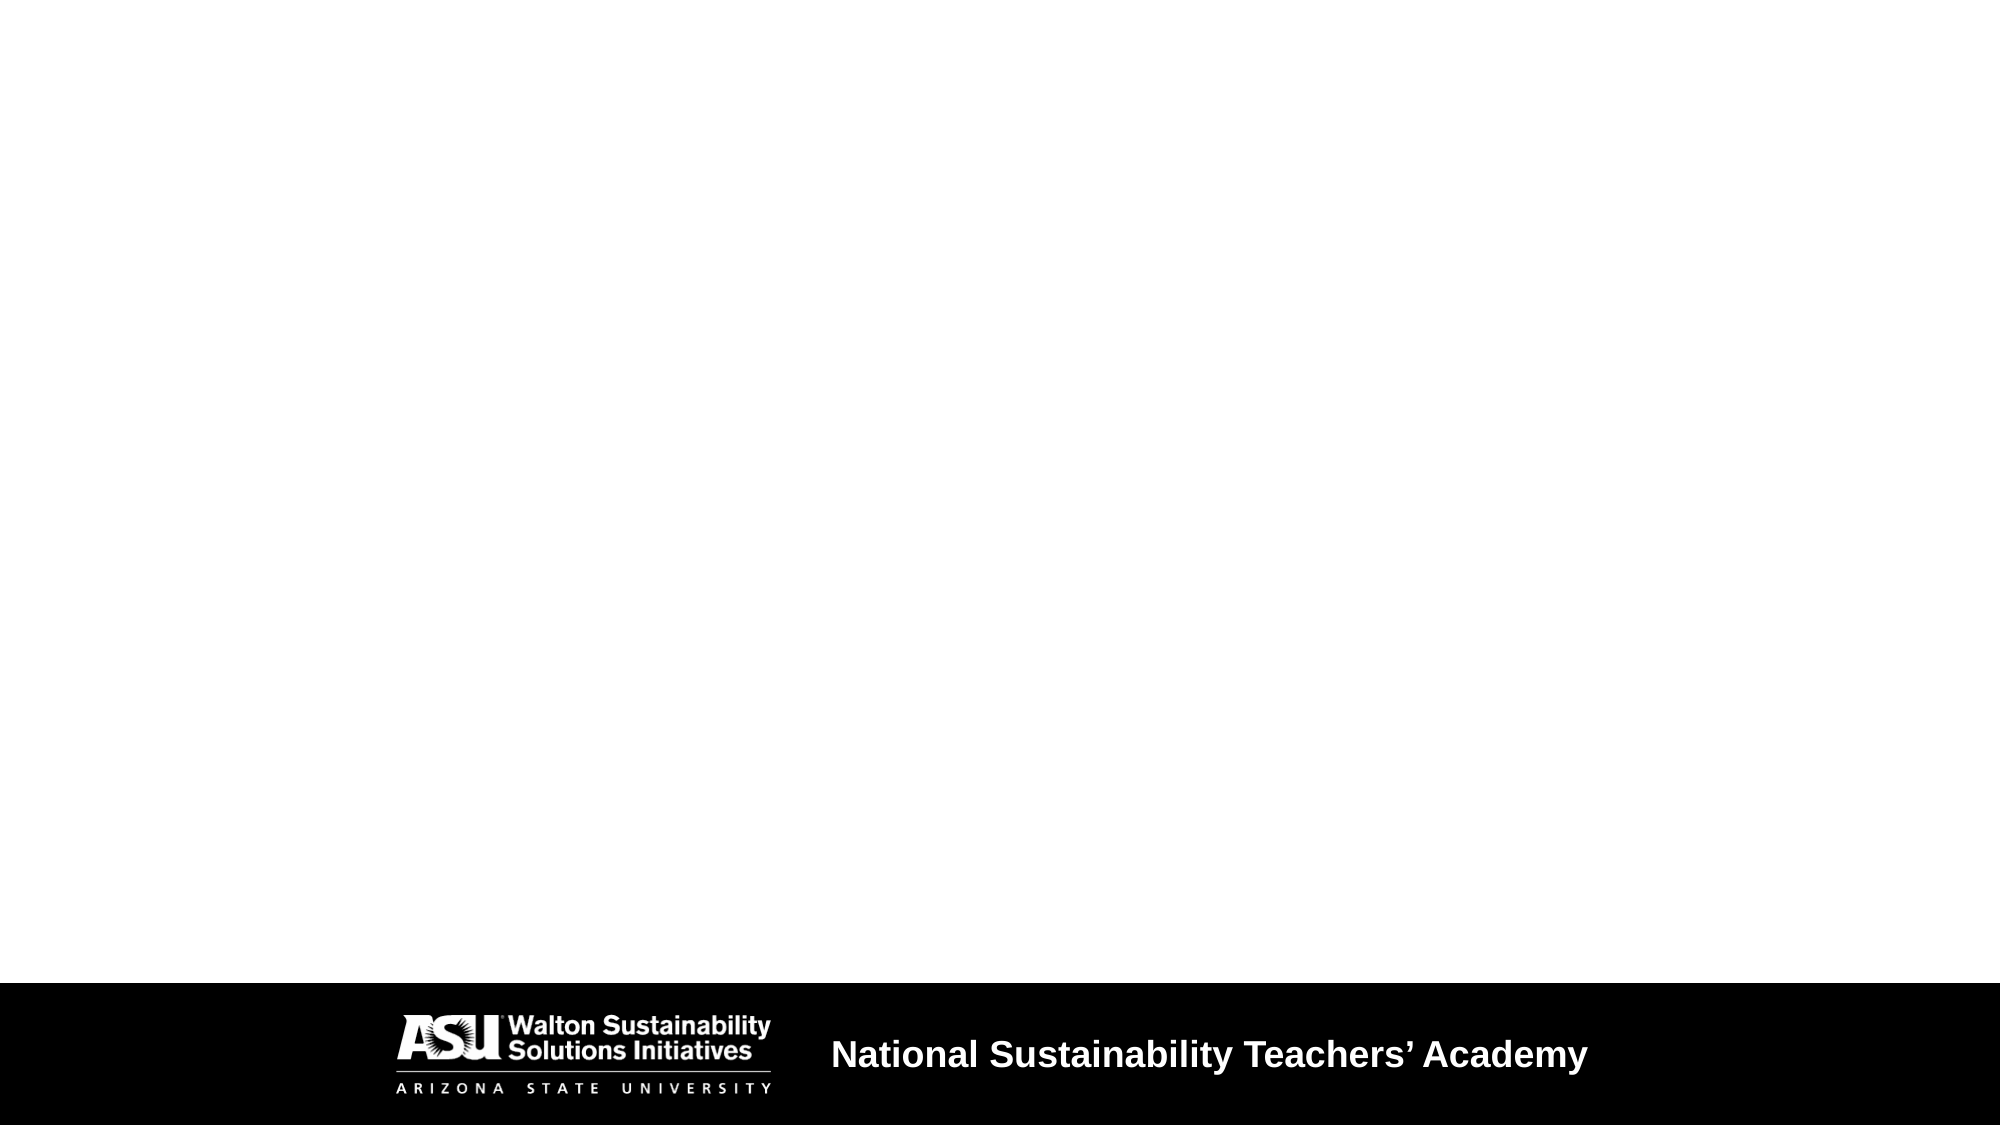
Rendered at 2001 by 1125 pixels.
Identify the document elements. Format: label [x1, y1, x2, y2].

text_box [396, 1014, 1604, 1094]
text_box [0, 983, 2000, 1125]
